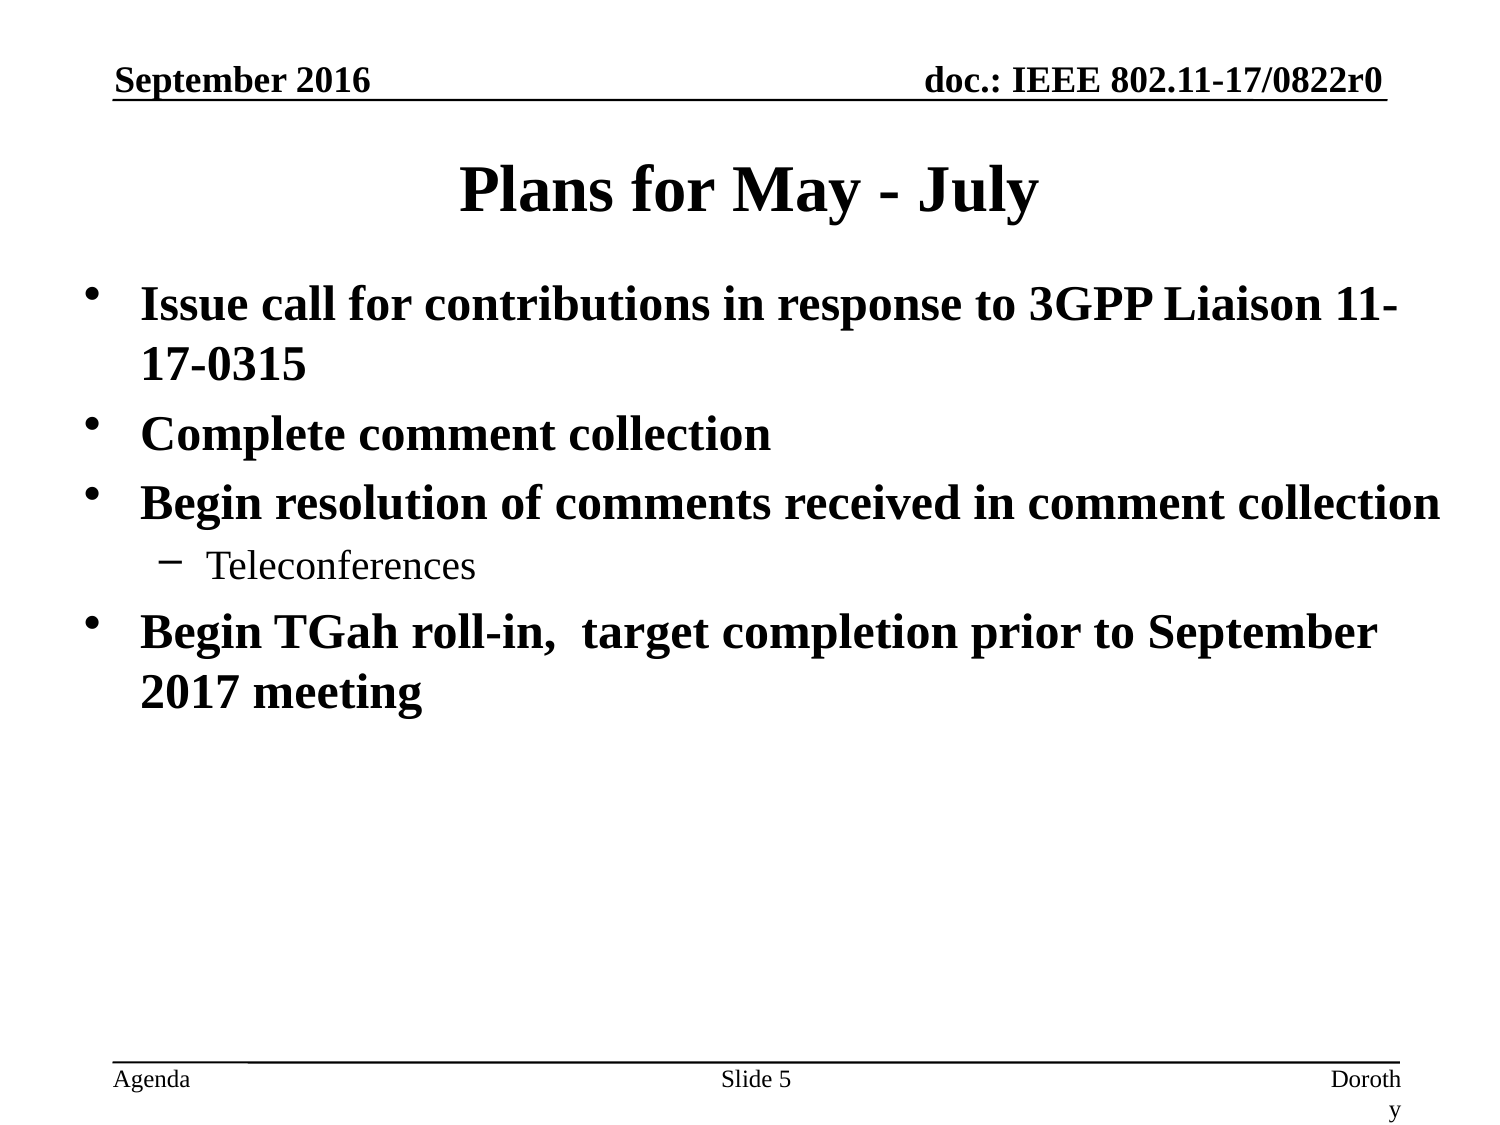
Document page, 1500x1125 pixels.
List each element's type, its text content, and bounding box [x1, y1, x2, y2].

slide_number Slide 5 [712, 1062, 800, 1093]
title Plans for May - July [112, 137, 1388, 262]
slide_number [114, 54, 425, 100]
list Issue call for contributions in response to 3GPP Liaison 11-17-0315 Complete comment collection Begin resolution of comments received in comment collection Teleconferences Begin TGah roll-in, target completion prior to September 2017 meeting [68, 262, 1475, 1075]
footer Dorothy Stanley, HP Enterprise [1325, 1062, 1402, 1093]
